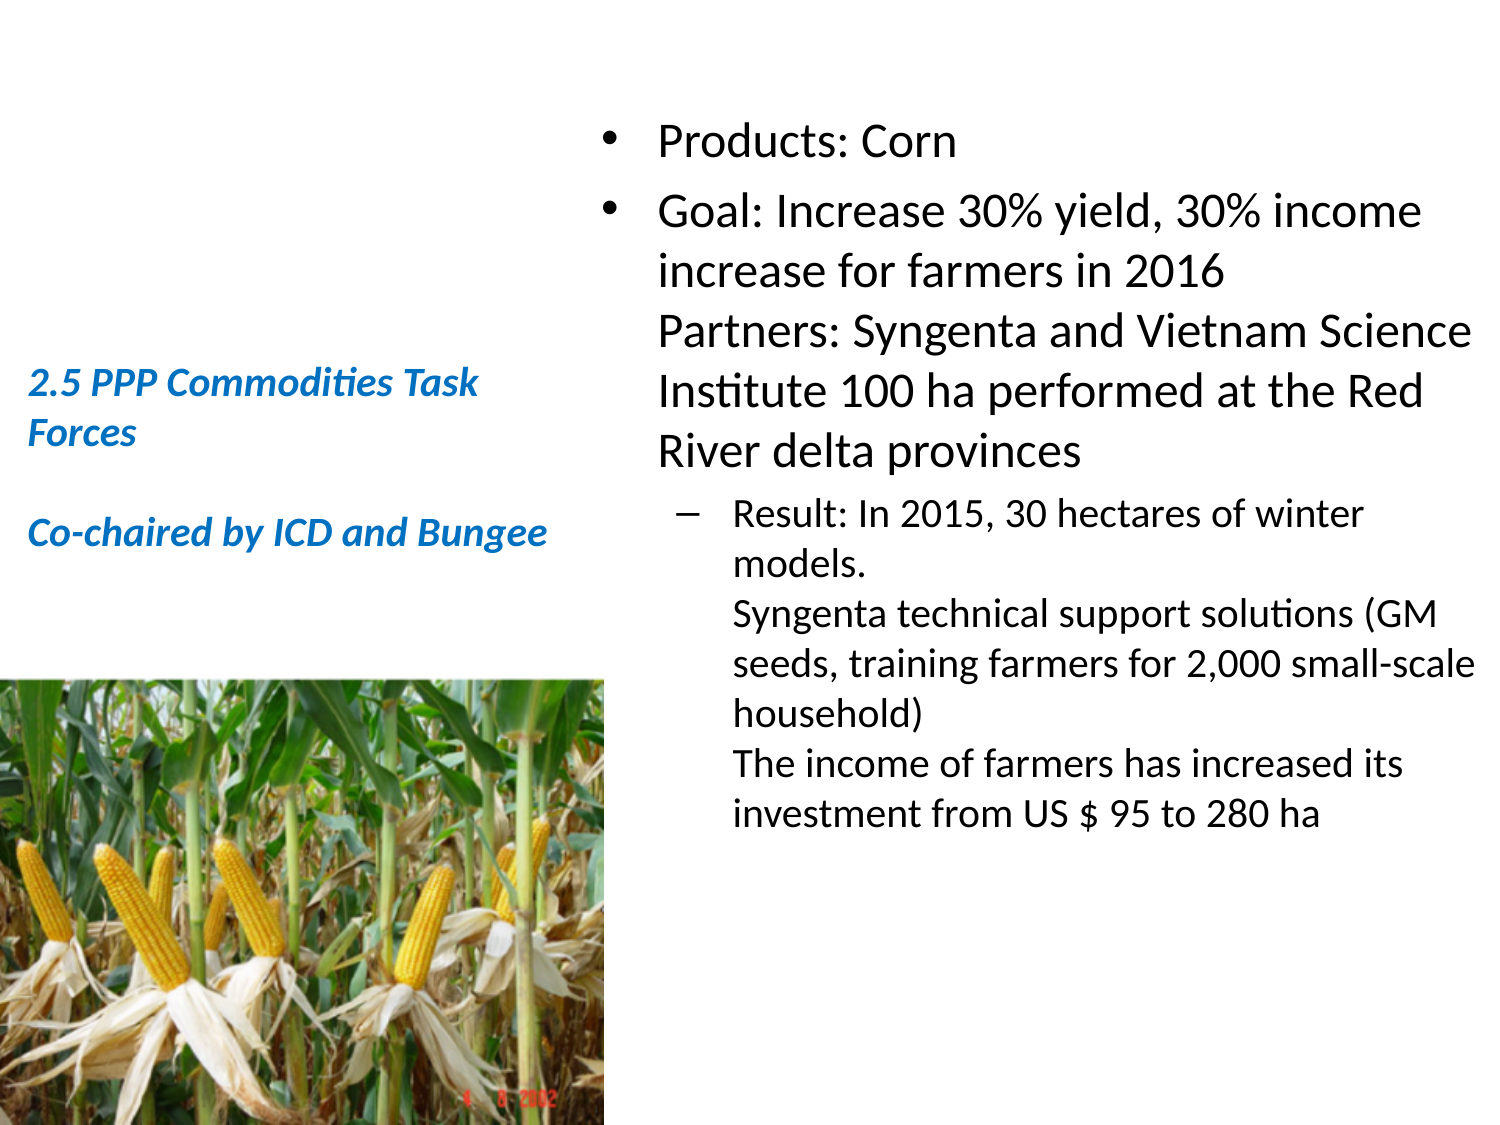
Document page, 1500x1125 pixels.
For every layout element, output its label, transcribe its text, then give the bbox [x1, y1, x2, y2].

list Products: Corn Goal: Increase 30% yield, 30% income increase for farmers in 2016 Partners: Syngenta and Vietnam Science Institute 100 ha performed at the Red River delta provinces Result: In 2015, 30 hectares of winter models. Syngenta technical support solutions (GM seeds, training farmers for 2,000 small-scale household) The income of farmers has increased its investment from US $ 95 to 280 ha [586, 99, 1500, 1125]
title 2.5 PPP Commodities Task Forces Co-chaired by ICD and Bungee [12, 162, 569, 563]
picture [0, 674, 605, 1125]
